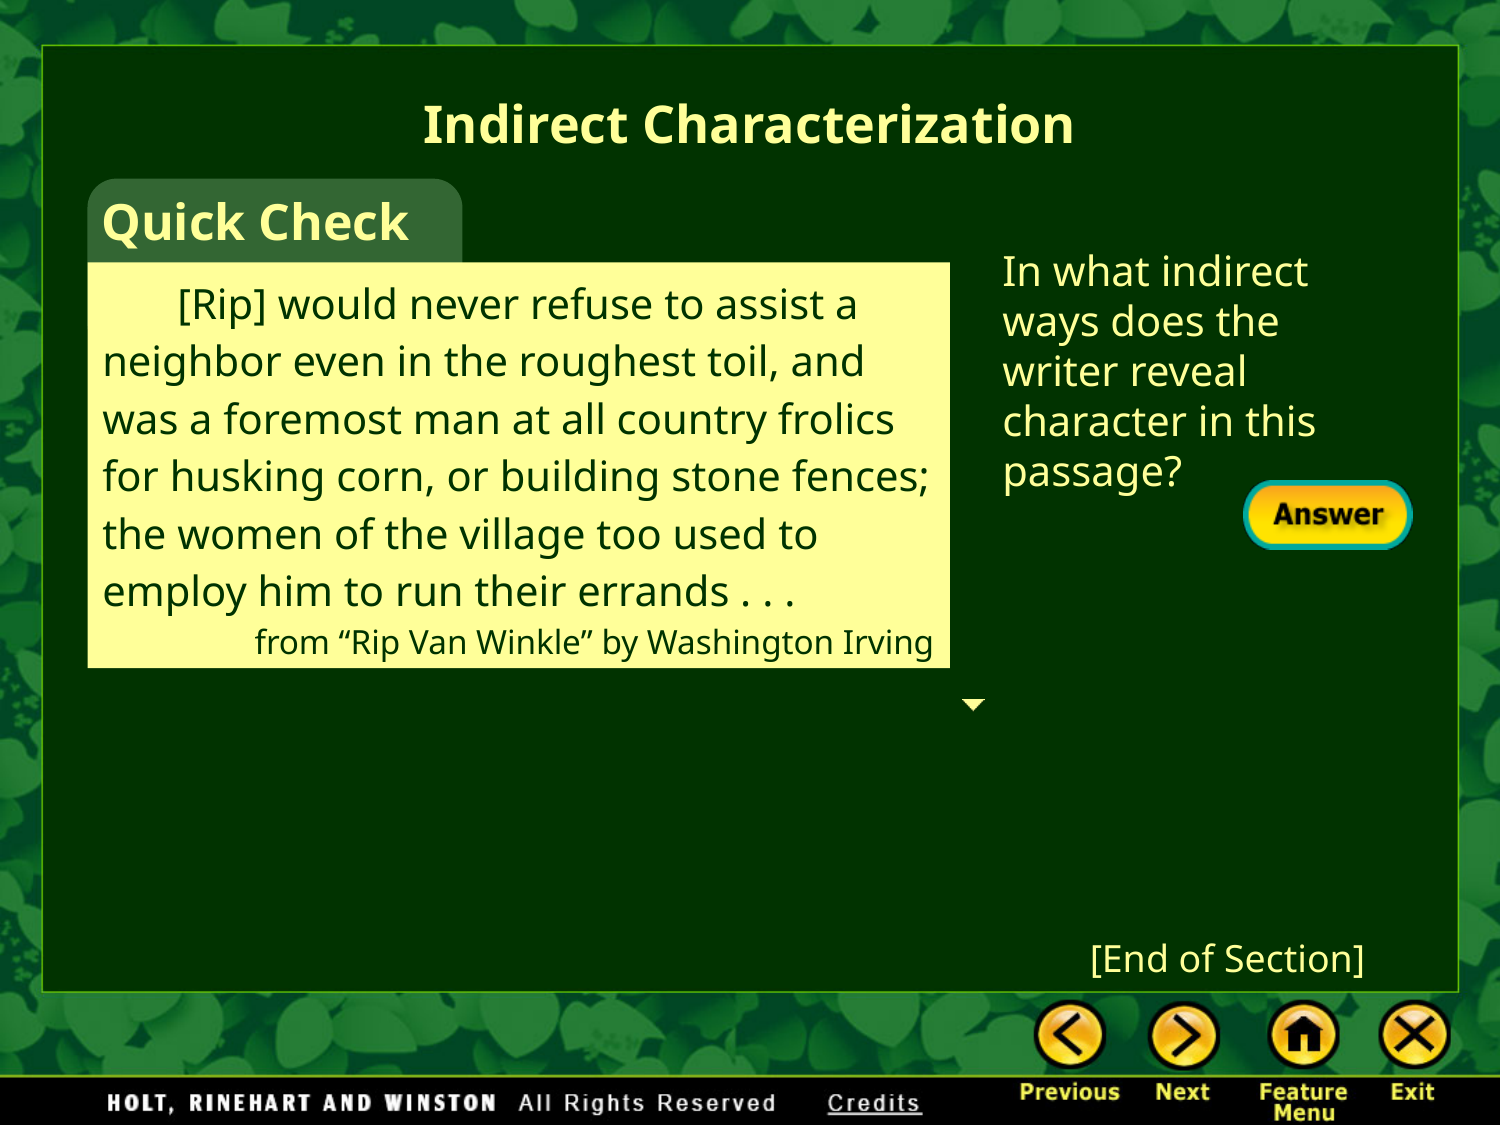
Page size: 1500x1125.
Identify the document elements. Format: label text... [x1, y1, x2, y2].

text_box [Rip] would never refuse to assist a neighbor even in the roughest toil, and was a foremost man at all country frolics for husking corn, or building stone fences; the women of the village too used to employ him to run their errands . . . from “Rip Van Winkle” by Washington Irving [87, 262, 950, 669]
text_box Quick Check [86, 183, 500, 258]
title Indirect Characterization [74, 57, 1426, 188]
text_box [End of Section] [1074, 927, 1413, 987]
picture [0, 0, 1500, 1125]
text_box [101, 178, 449, 183]
text_box [1137, 987, 1251, 1125]
text_box [87, 258, 463, 262]
text_box In what indirect ways does the writer reveal character in this passage? [987, 237, 1413, 503]
